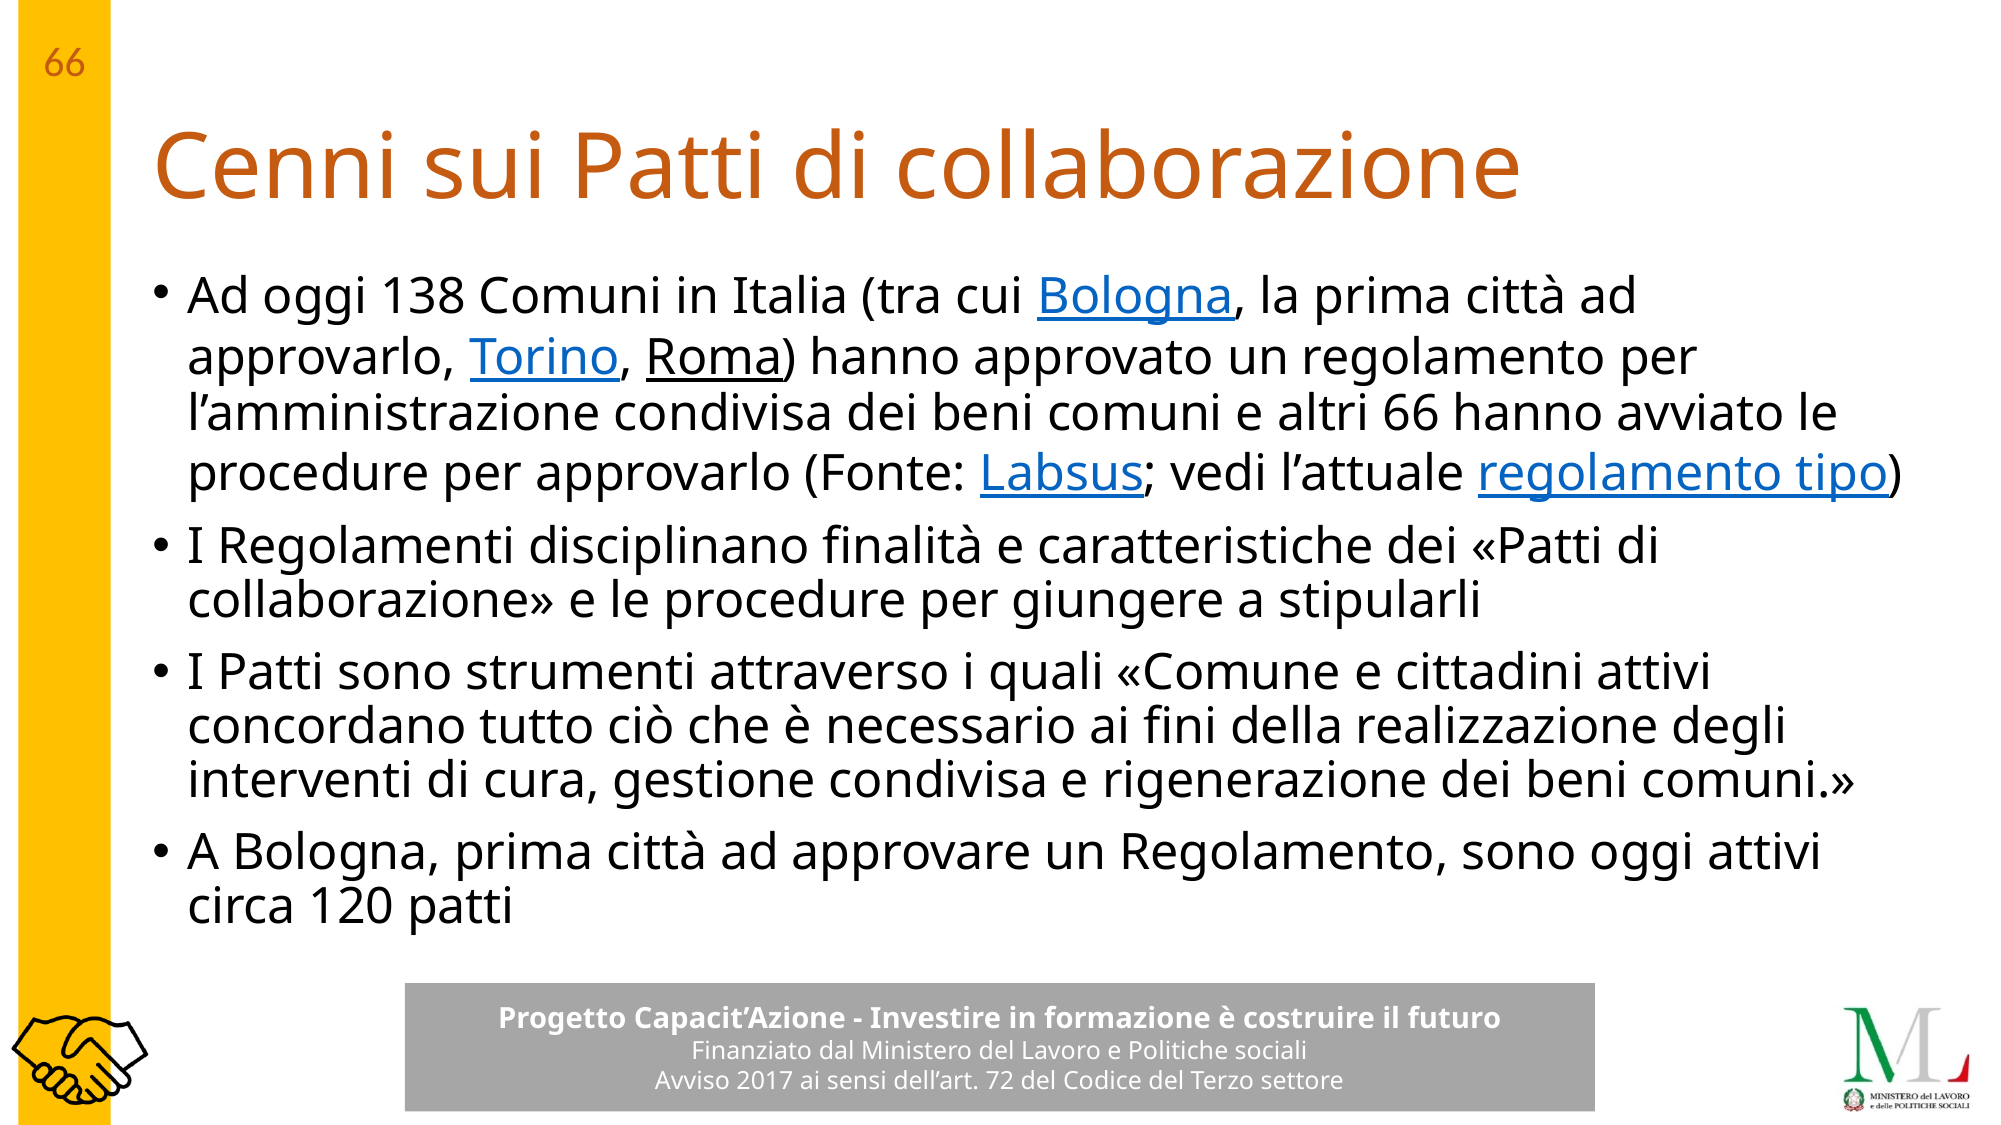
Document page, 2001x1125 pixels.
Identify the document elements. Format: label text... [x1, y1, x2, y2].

picture [1826, 1006, 1987, 1112]
title Cenni sui Patti di collaborazione [137, 59, 1863, 256]
slide_number 66 [1911, 1057, 1995, 1118]
picture [10, 1009, 149, 1109]
list Ad oggi 138 Comuni in Italia (tra cui Bologna, la prima città ad approvarlo, Torino, Roma) hanno approvato un regolamento per l’amministrazione condivisa dei beni comuni e altri 66 hanno avviato le procedure per approvarlo (Fonte: Labsus; vedi l’attuale regolamento tipo) I Regolamenti disciplinano finalità e caratteristiche dei «Patti di collaborazione» e le procedure per giungere a stipularli I Patti sono strumenti attraverso i quali «Comune e cittadini attivi concordano tutto ciò che è necessario ai fini della realizzazione degli interventi di cura, gestione condivisa e rigenerazione dei beni comuni.» A Bologna, prima città ad approvare un Regolamento, sono oggi attivi circa 120 patti [137, 256, 1933, 987]
